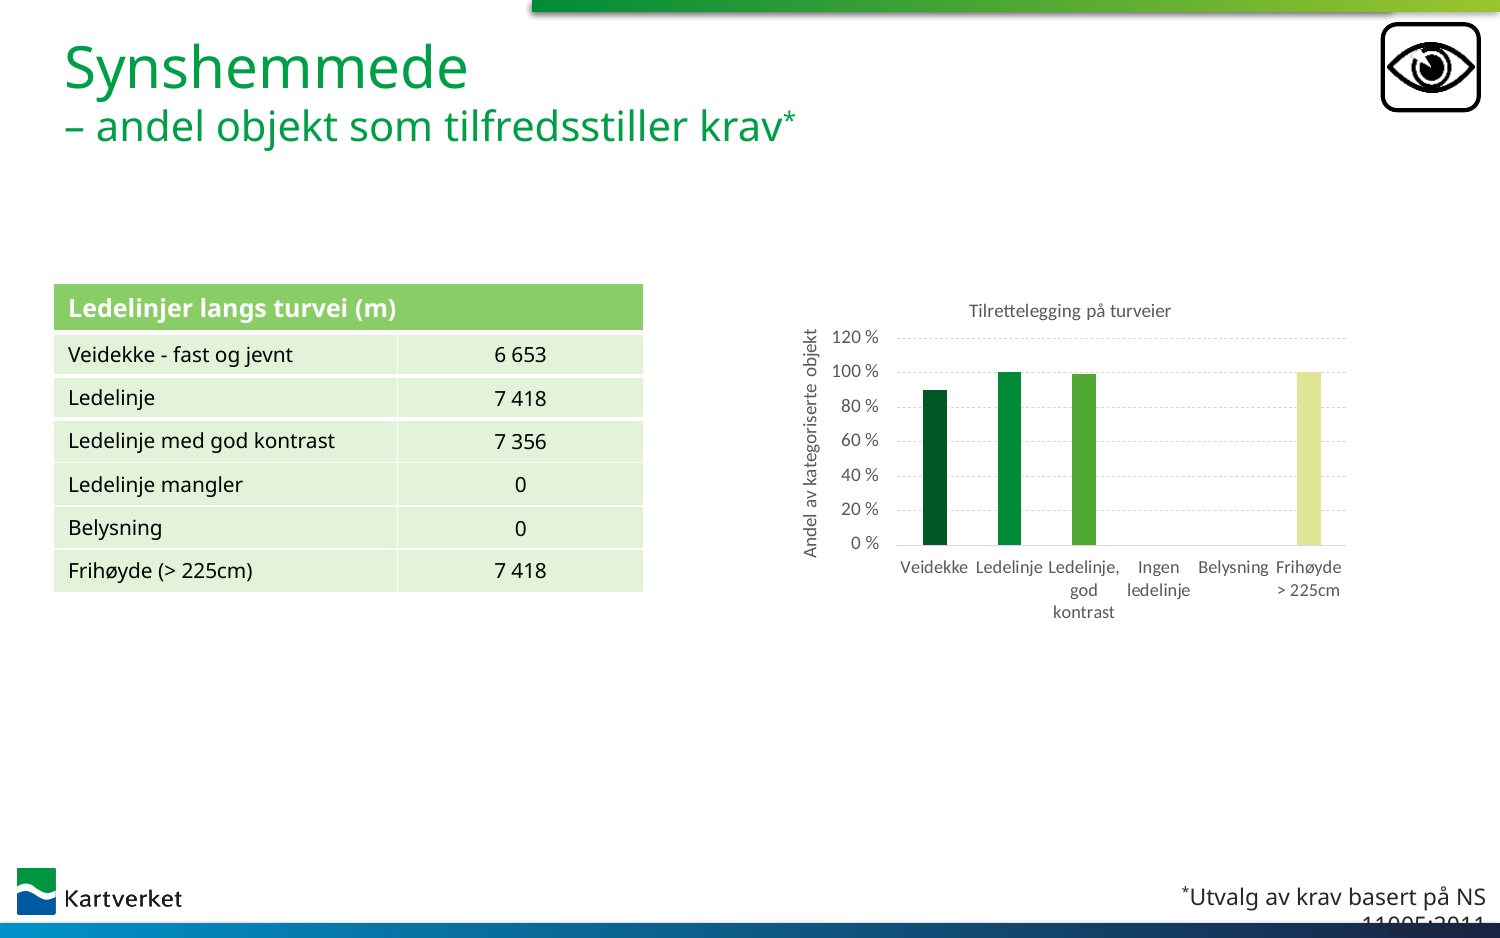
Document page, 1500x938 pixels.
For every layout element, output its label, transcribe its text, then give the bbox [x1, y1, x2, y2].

text_box *Utvalg av krav basert på NS 11005:2011 [1068, 873, 1500, 938]
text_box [1382, 24, 1480, 111]
table_cell 7 418 [398, 378, 643, 417]
table_cell Ledelinje mangler [54, 463, 397, 505]
table_cell Frihøyde (> 225cm) [54, 550, 397, 592]
table_cell 7 418 [398, 550, 643, 592]
table_cell Ledelinje med god kontrast [54, 421, 397, 462]
picture [791, 291, 1349, 630]
table_cell Belysning [54, 507, 397, 548]
table_cell 0 [398, 507, 643, 548]
table_cell 7 356 [398, 421, 643, 462]
table_cell 6 653 [398, 335, 643, 374]
table_cell 0 [398, 463, 643, 505]
table_cell Ledelinje [54, 378, 397, 417]
table_cell Veidekke - fast og jevnt [54, 335, 397, 374]
table_header Ledelinjer langs turvei (m) [54, 284, 643, 330]
text_box Synshemmede – andel objekt som tilfredsstiller krav* [49, 24, 1431, 158]
